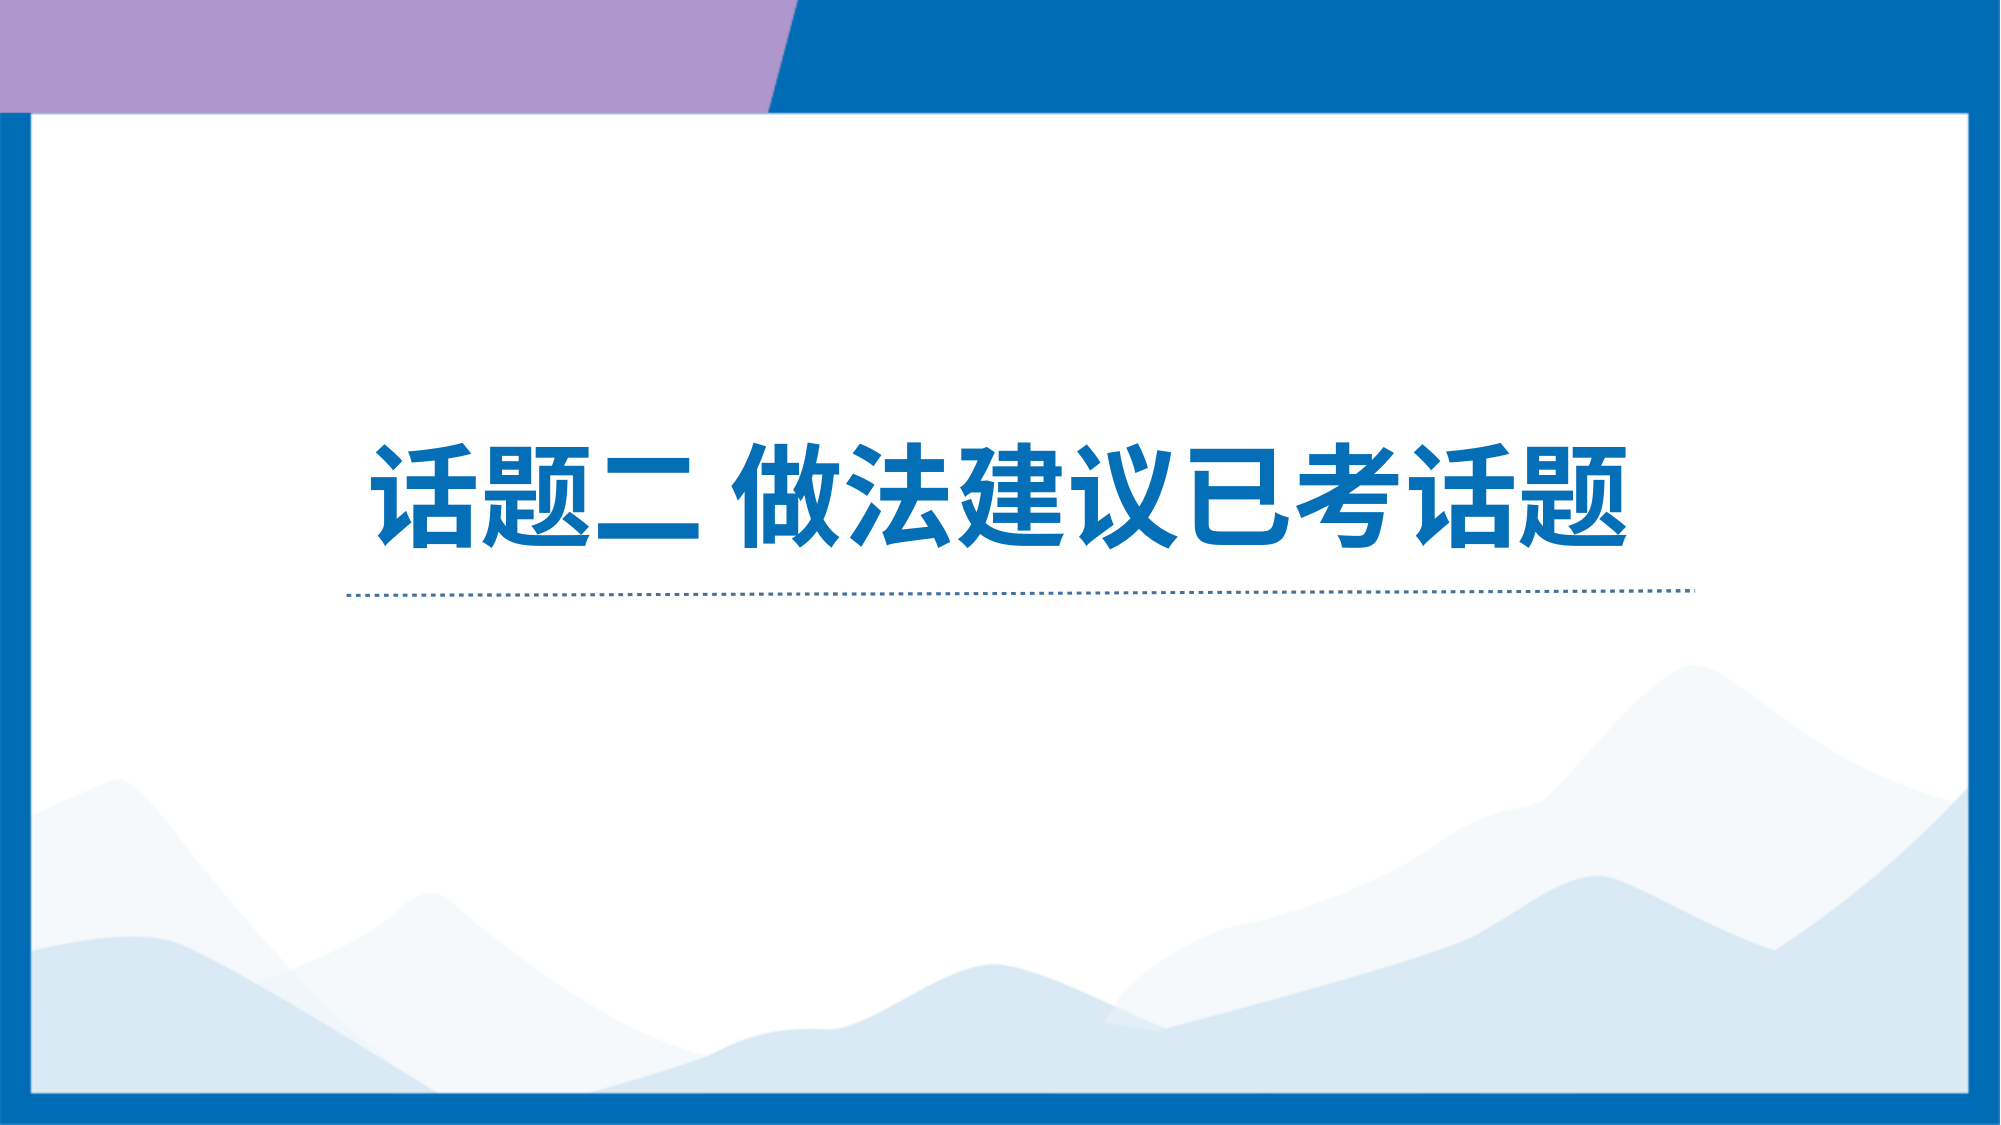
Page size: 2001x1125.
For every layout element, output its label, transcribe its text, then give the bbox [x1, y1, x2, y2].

picture [0, 0, 2000, 1125]
text_box 话题二 做法建议已考话题 [35, 408, 1962, 561]
